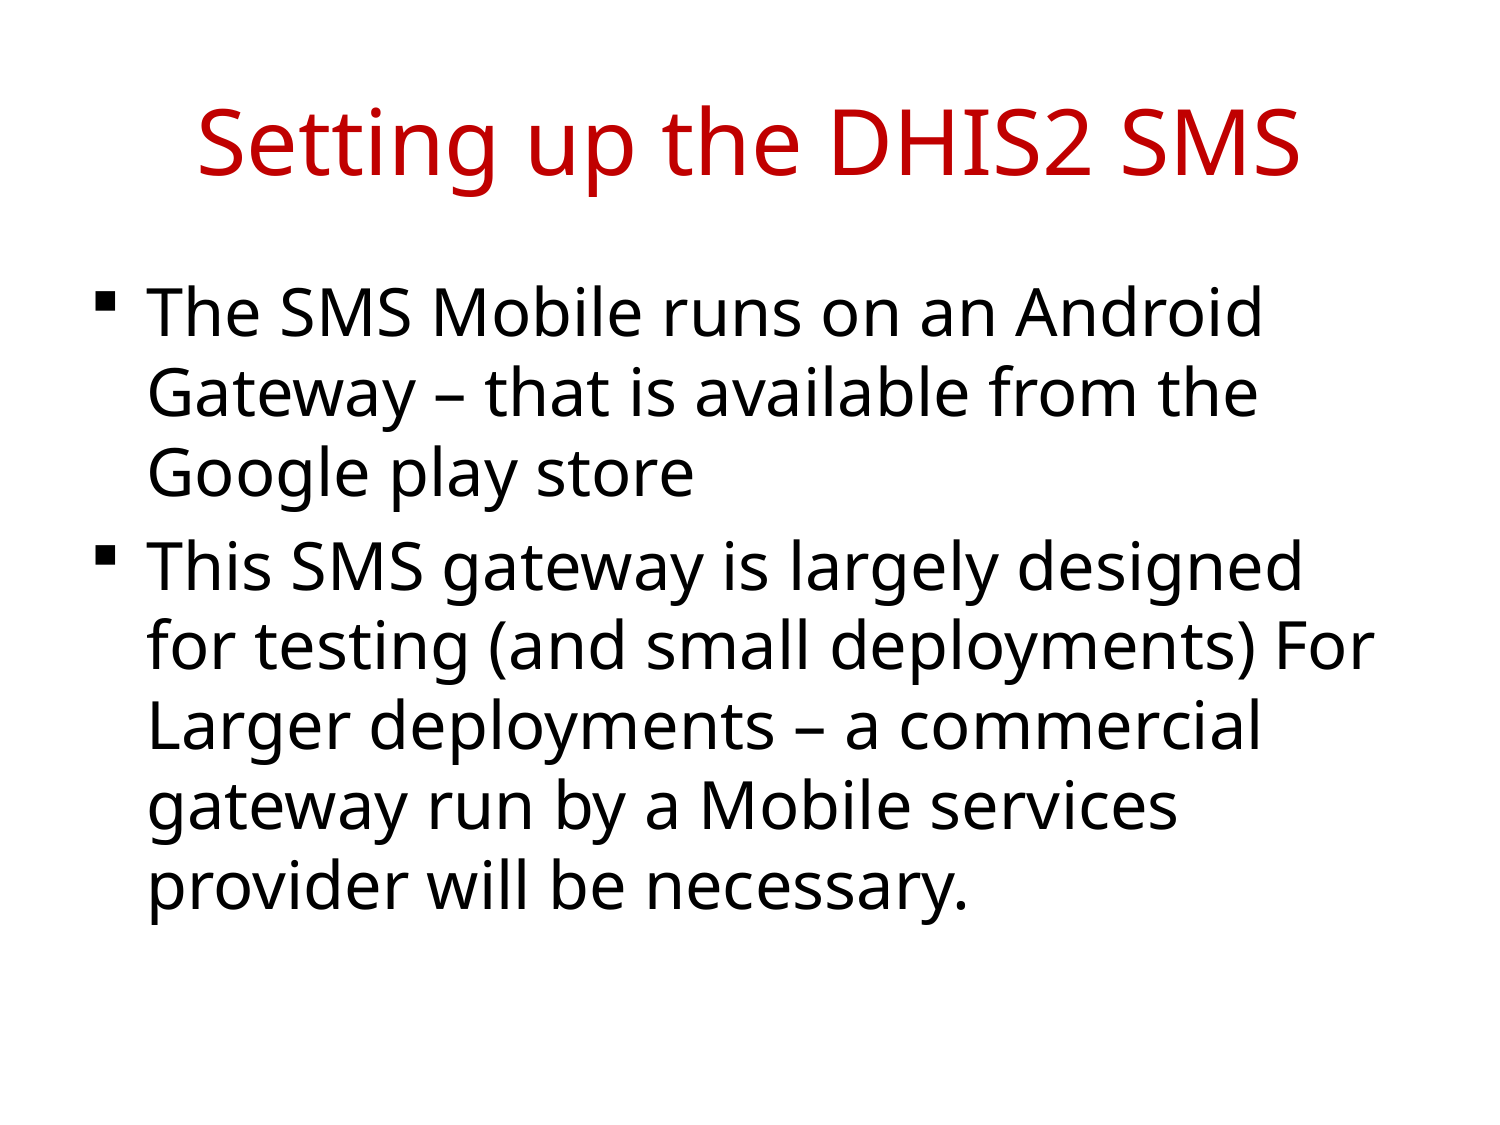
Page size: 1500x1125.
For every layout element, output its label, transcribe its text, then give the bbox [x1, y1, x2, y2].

title Setting up the DHIS2 SMS [75, 45, 1425, 233]
list The SMS Mobile runs on an Android Gateway – that is available from the Google play store This SMS gateway is largely designed for testing (and small deployments) For Larger deployments – a commercial gateway run by a Mobile services provider will be necessary. [75, 262, 1425, 1005]
